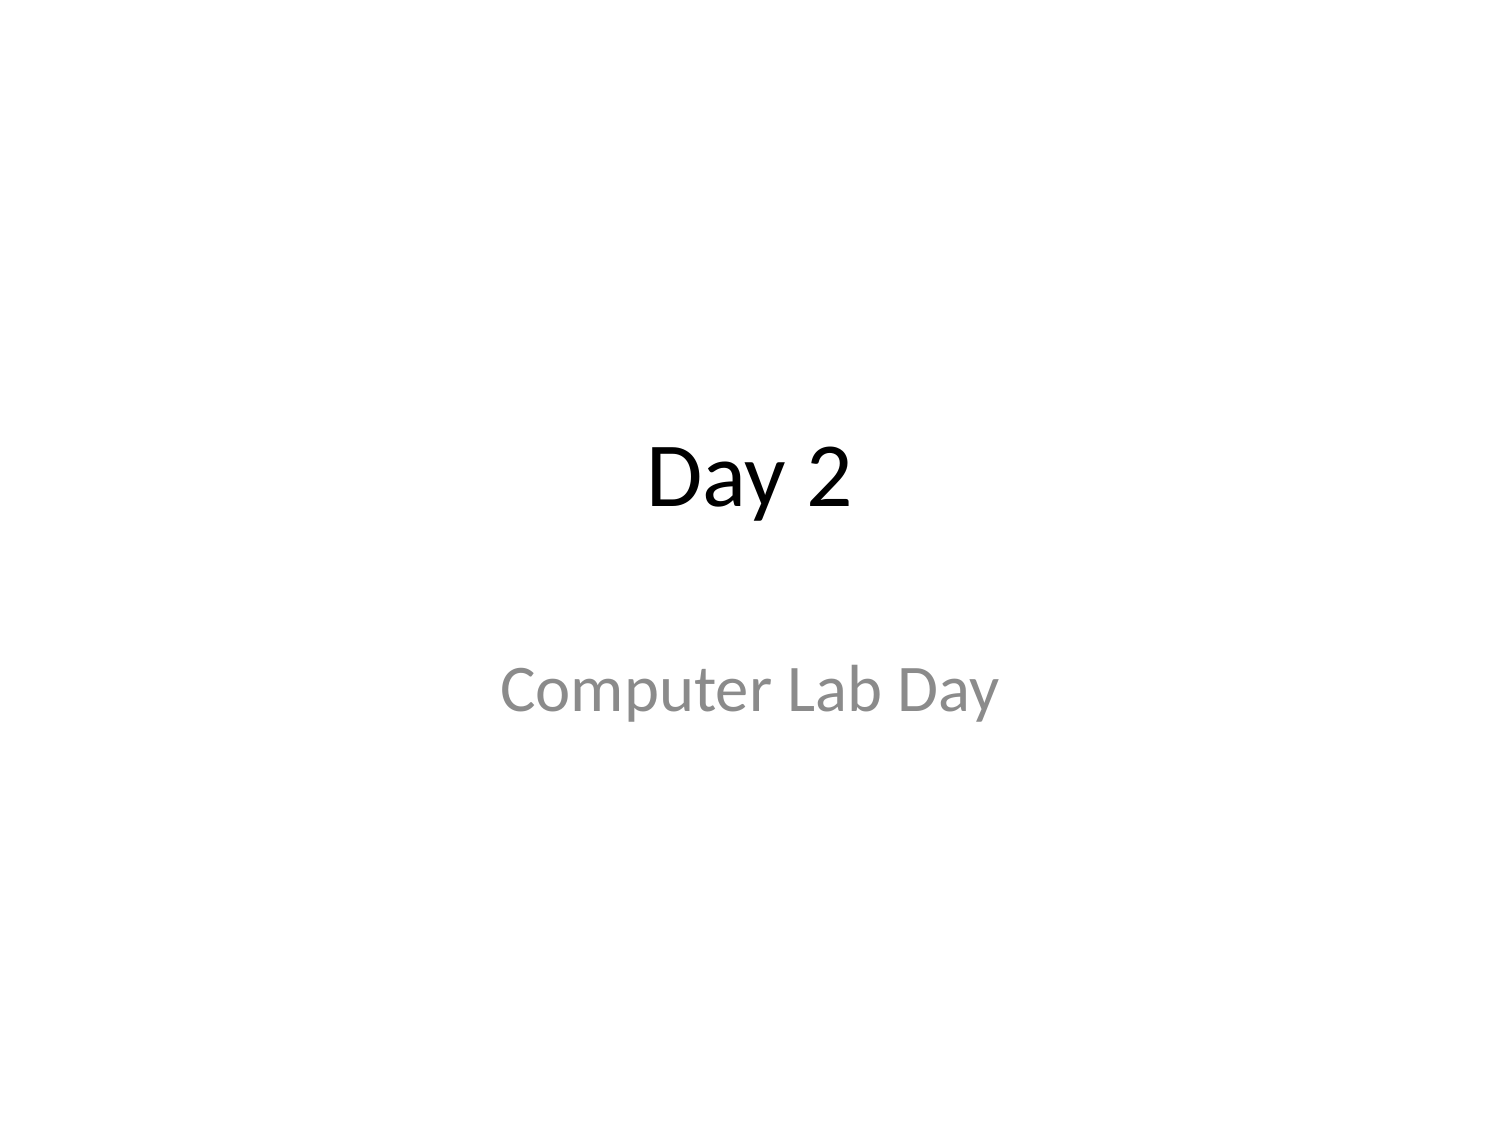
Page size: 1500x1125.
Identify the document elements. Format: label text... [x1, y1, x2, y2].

title Day 2 [112, 349, 1388, 591]
subtitle Computer Lab Day [225, 637, 1275, 925]
